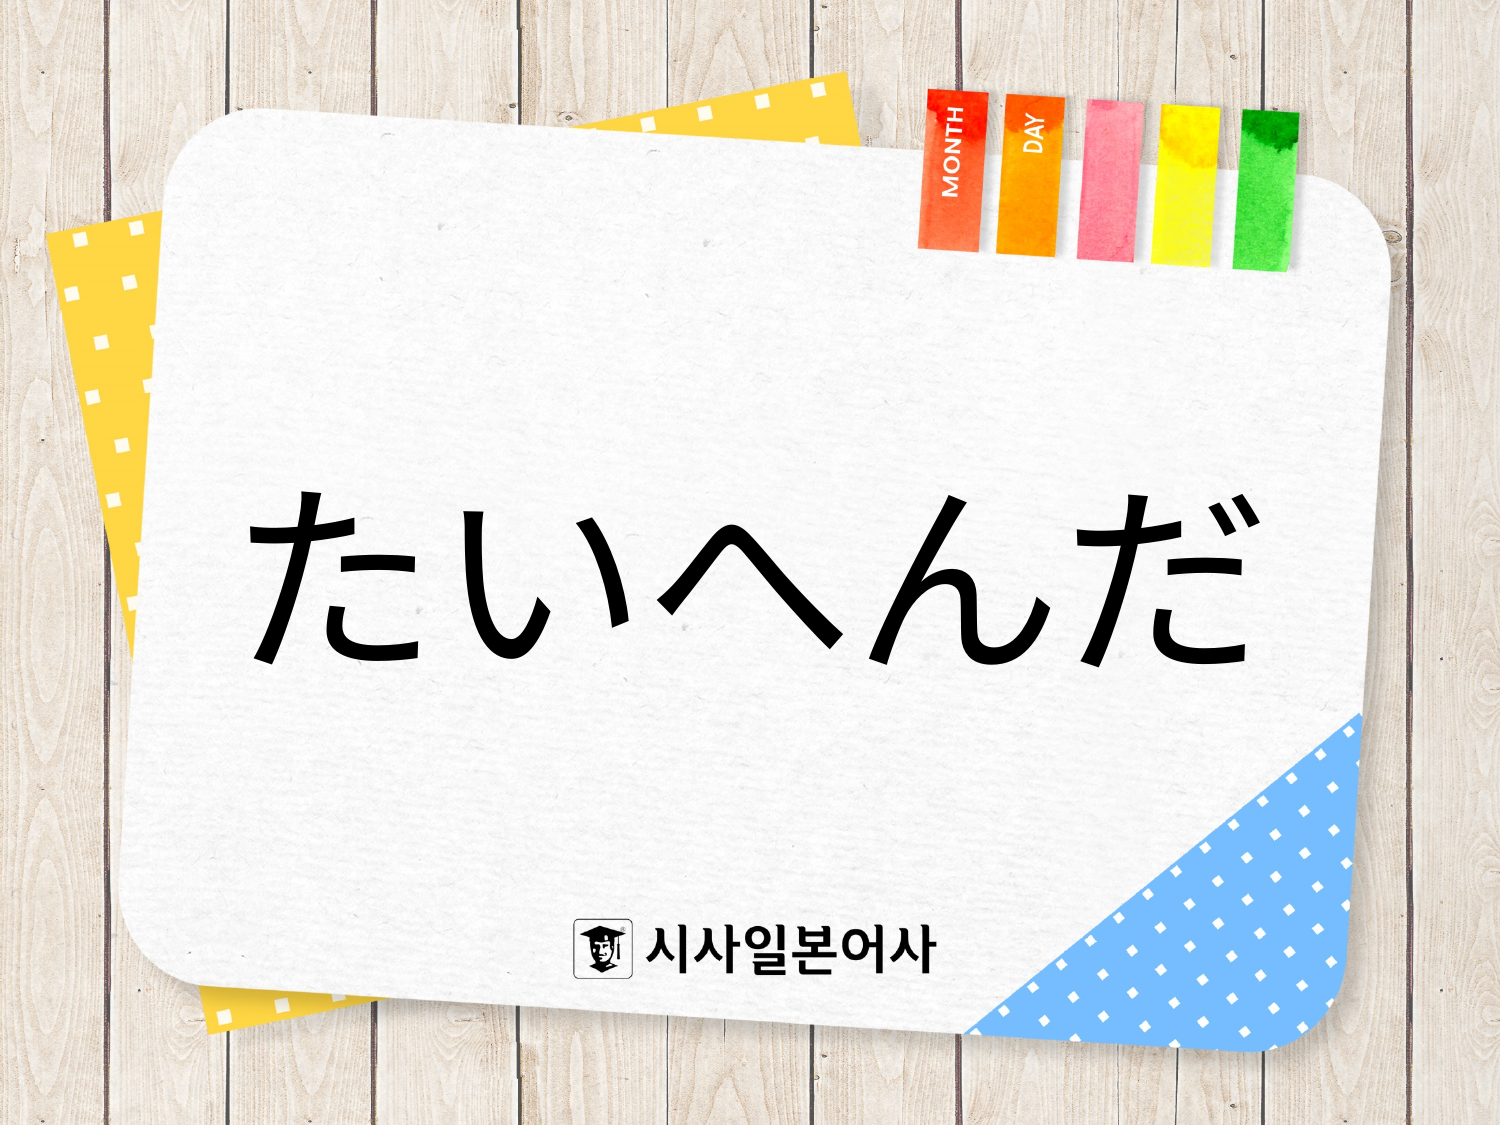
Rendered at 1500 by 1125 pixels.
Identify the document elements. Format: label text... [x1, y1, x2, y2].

picture [0, 0, 1500, 1125]
title たいへんだ [75, 338, 1425, 811]
